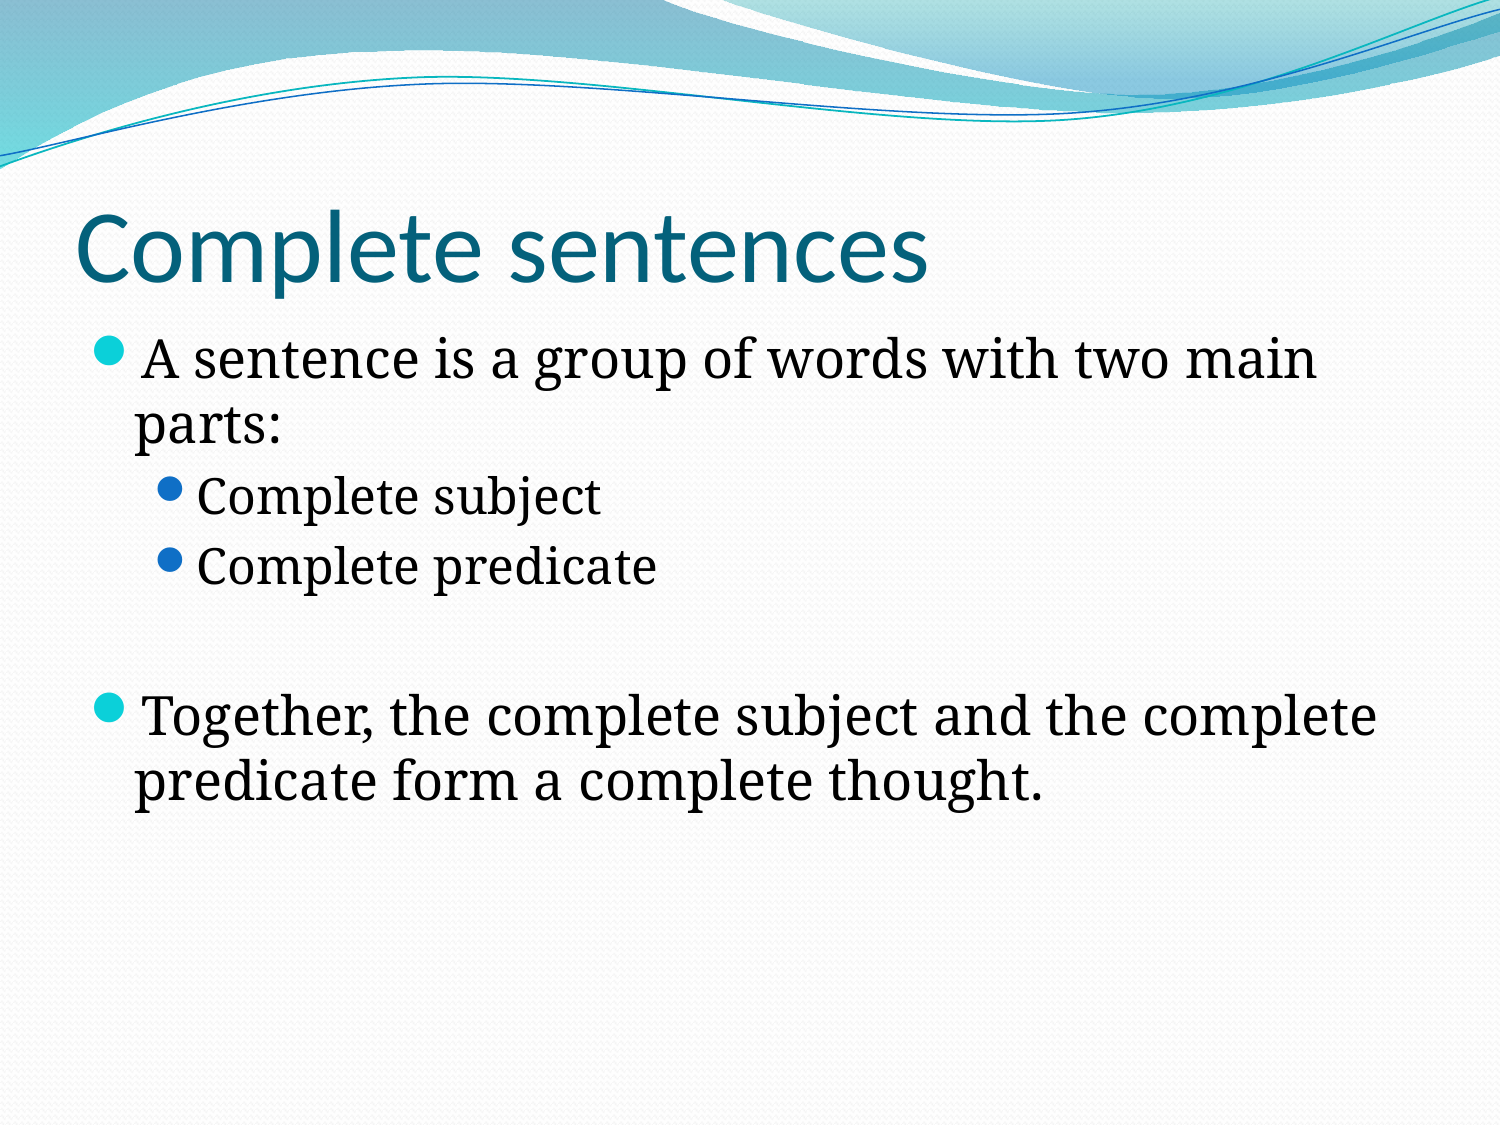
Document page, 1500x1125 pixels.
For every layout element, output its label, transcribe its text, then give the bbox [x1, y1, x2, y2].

title Complete sentences [75, 115, 1425, 303]
list A sentence is a group of words with two main parts: Complete subject Complete predicate Together, the complete subject and the complete predicate form a complete thought. [75, 317, 1425, 1038]
